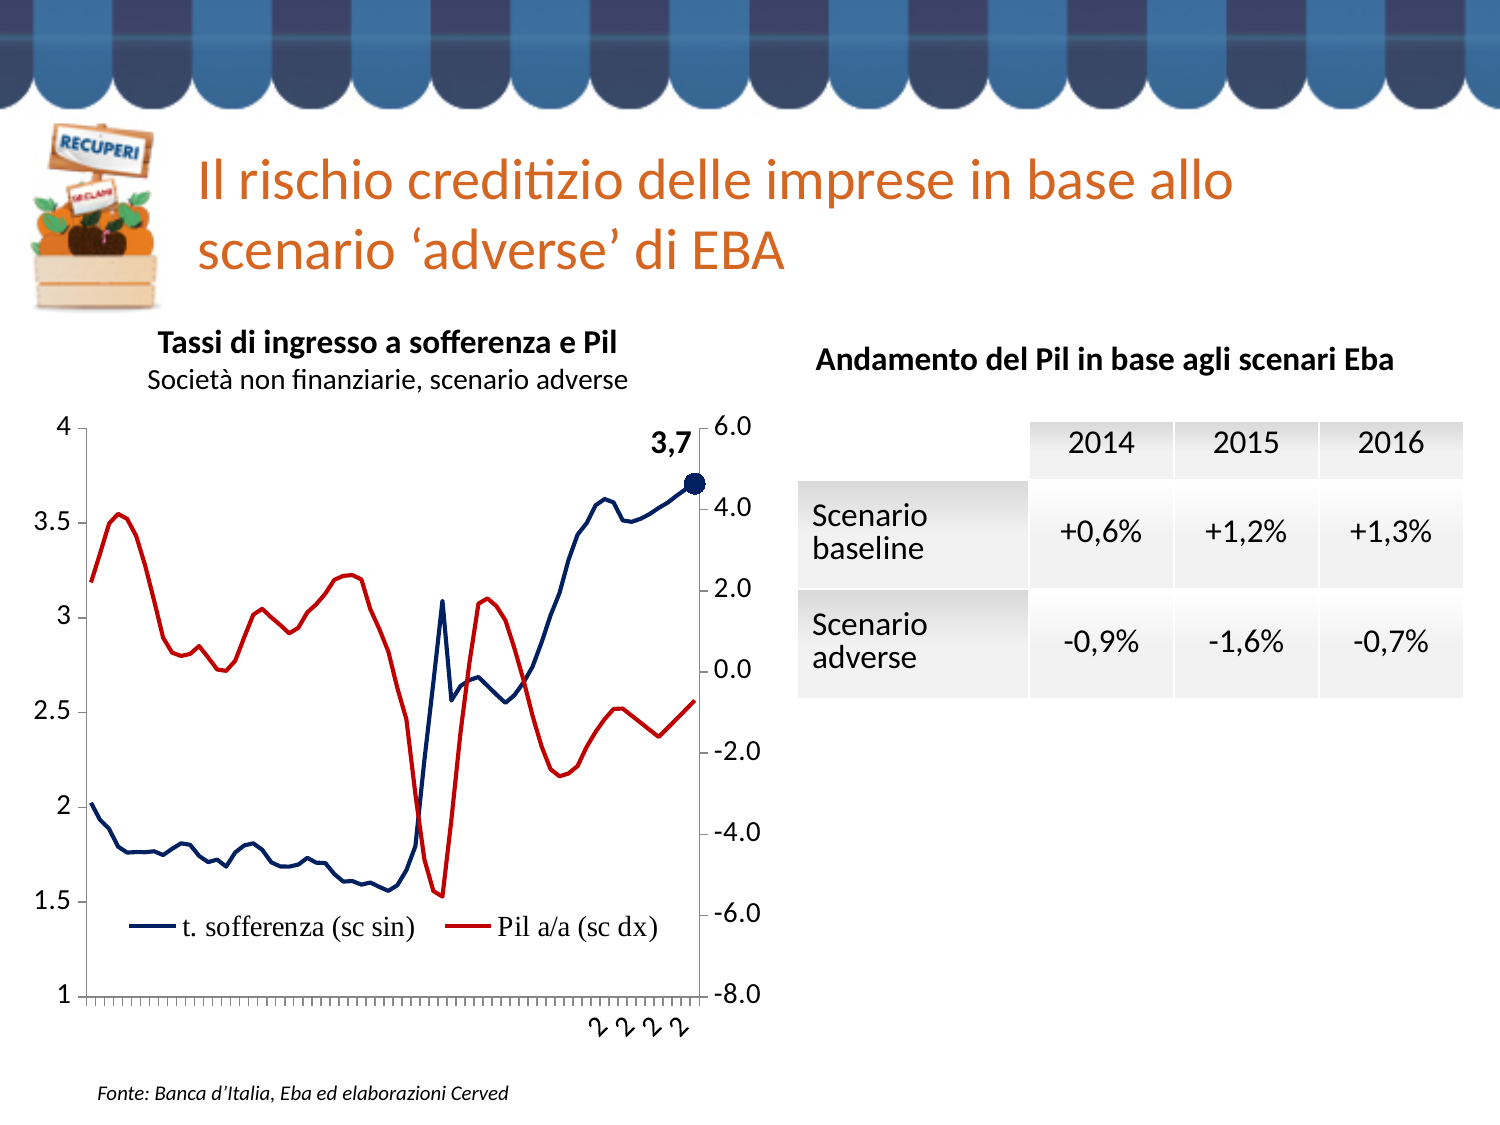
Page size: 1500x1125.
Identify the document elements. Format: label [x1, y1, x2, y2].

picture [0, 0, 1500, 1125]
chart [29, 393, 763, 1071]
